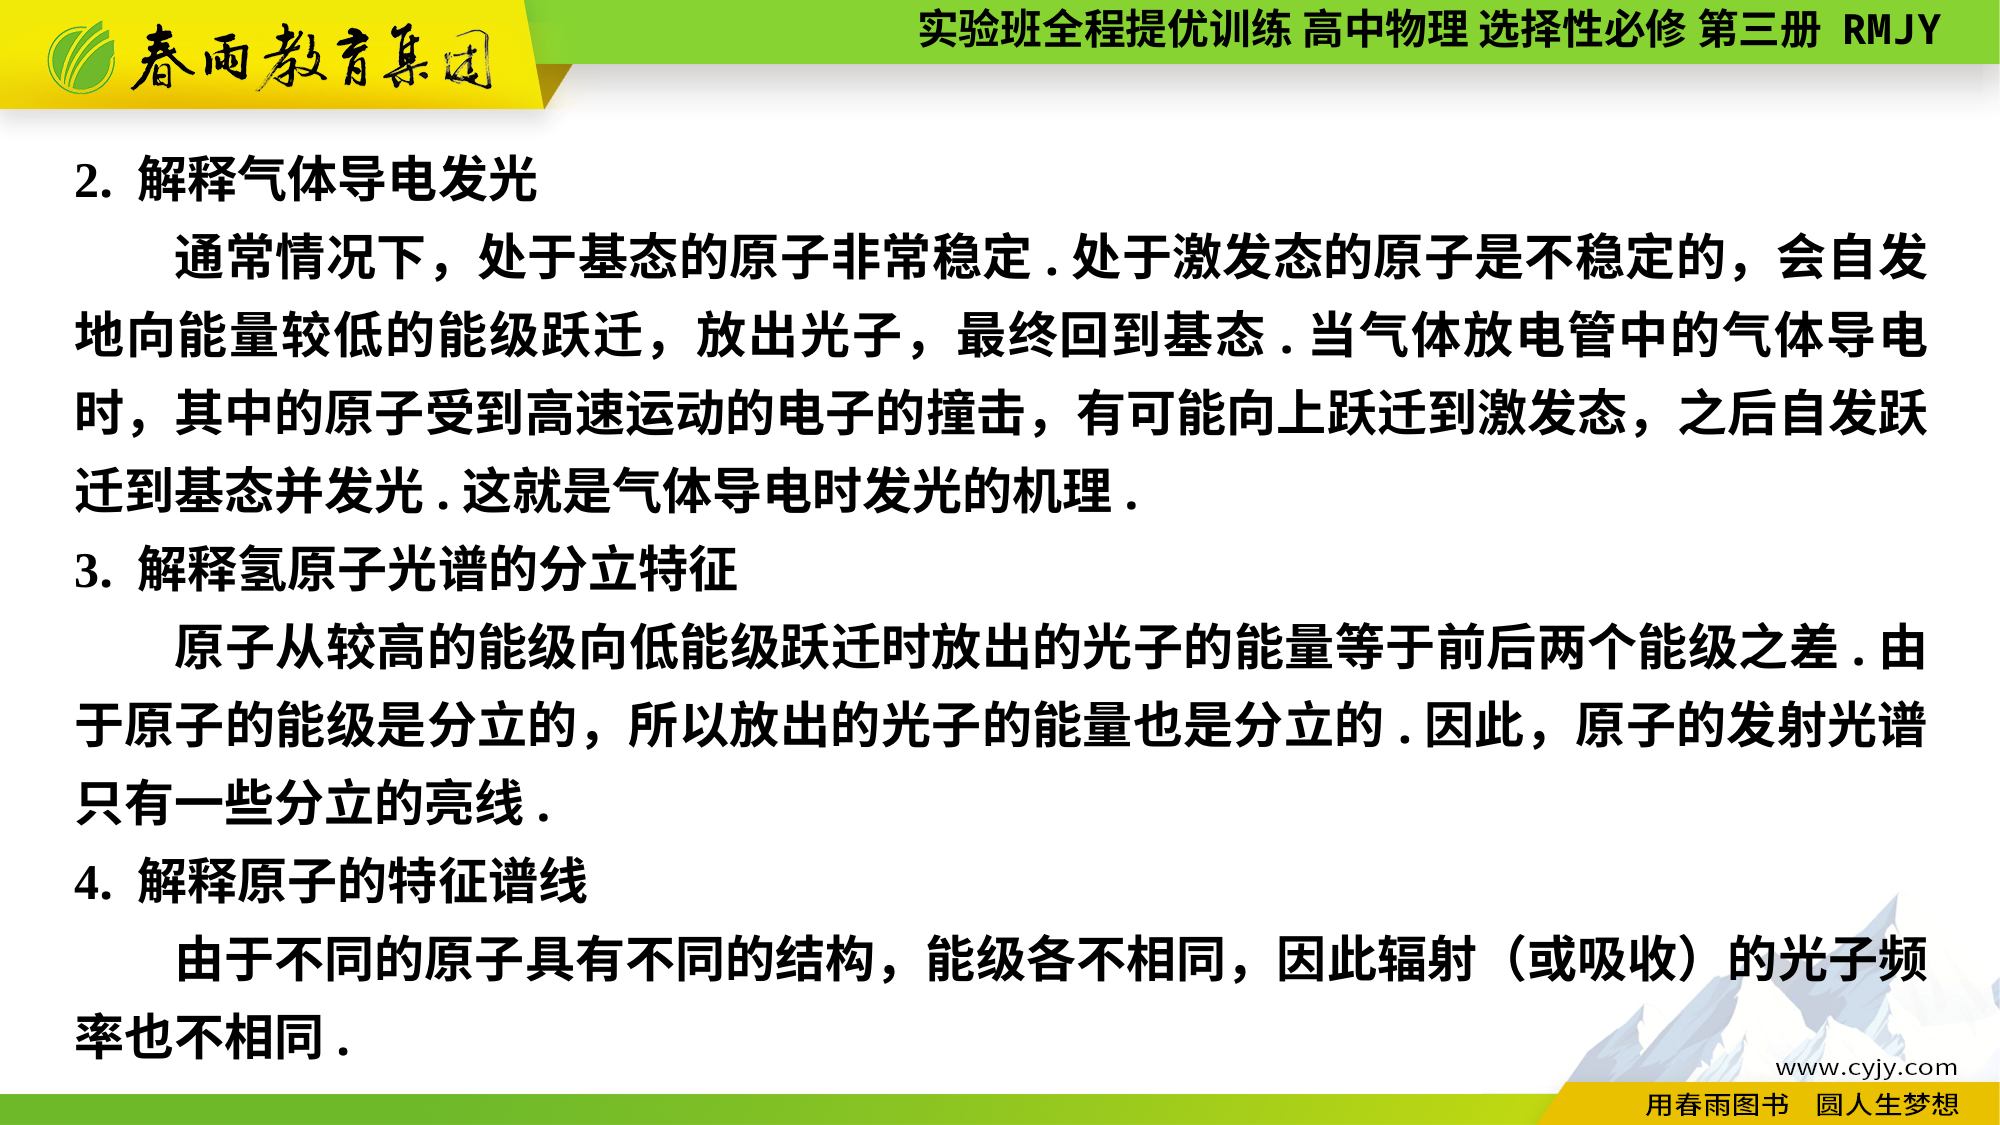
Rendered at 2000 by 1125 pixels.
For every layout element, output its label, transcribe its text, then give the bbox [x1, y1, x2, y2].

picture [0, 0, 2000, 1125]
list 2. 解释气体导电发光 通常情况下，处于基态的原子非常稳定.处于激发态的原子是不稳定的，会自发地向能量较低的能级跃迁，放出光子，最终回到基态.当气体放电管中的气体导电时，其中的原子受到高速运动的电子的撞击，有可能向上跃迁到激发态，之后自发跃迁到基态并发光.这就是气体导电时发光的机理. 3. 解释氢原子光谱的分立特征 原子从较高的能级向低能级跃迁时放出的光子的能量等于前后两个能级之差.由于原子的能级是分立的，所以放出的光子的能量也是分立的.因此，原子的发射光谱只有一些分立的亮线. 4. 解释原子的特征谱线 由于不同的原子具有不同的结构，能级各不相同，因此辐射（或吸收）的光子频率也不相同. [59, 122, 1944, 1075]
